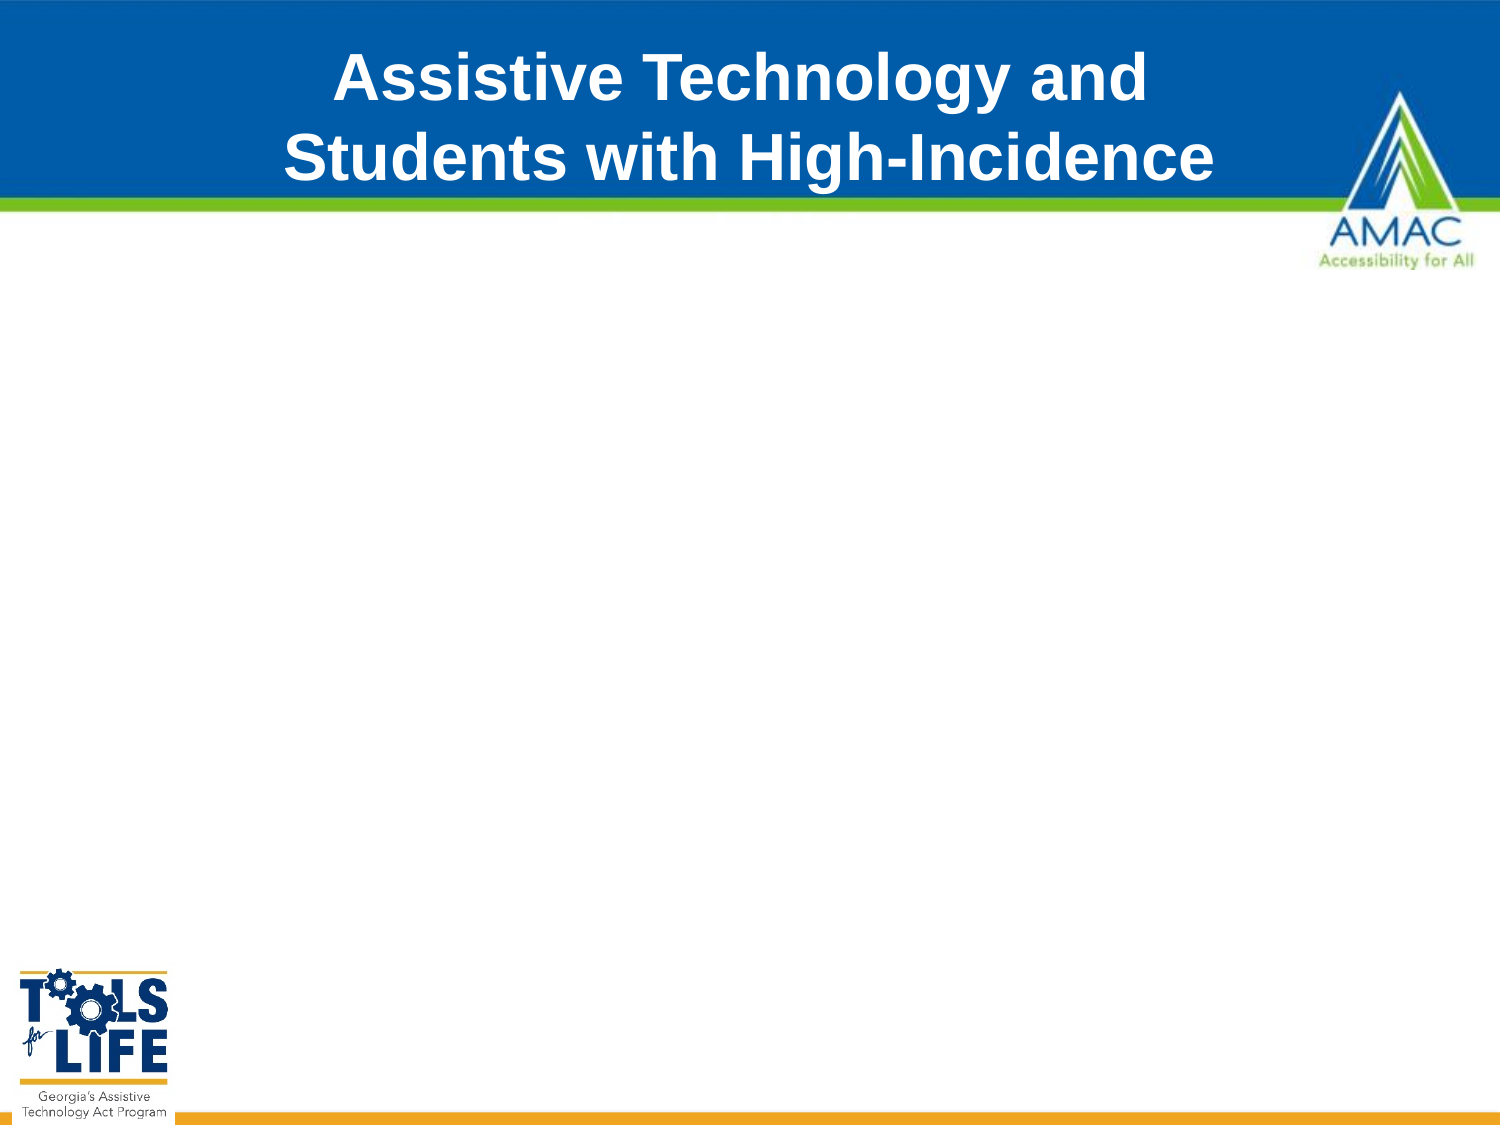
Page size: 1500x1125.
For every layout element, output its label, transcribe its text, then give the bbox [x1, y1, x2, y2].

title Assistive Technology and Students with High-Incidence Disabilities [75, 26, 1425, 157]
picture [0, 0, 1500, 270]
picture [12, 962, 175, 1125]
